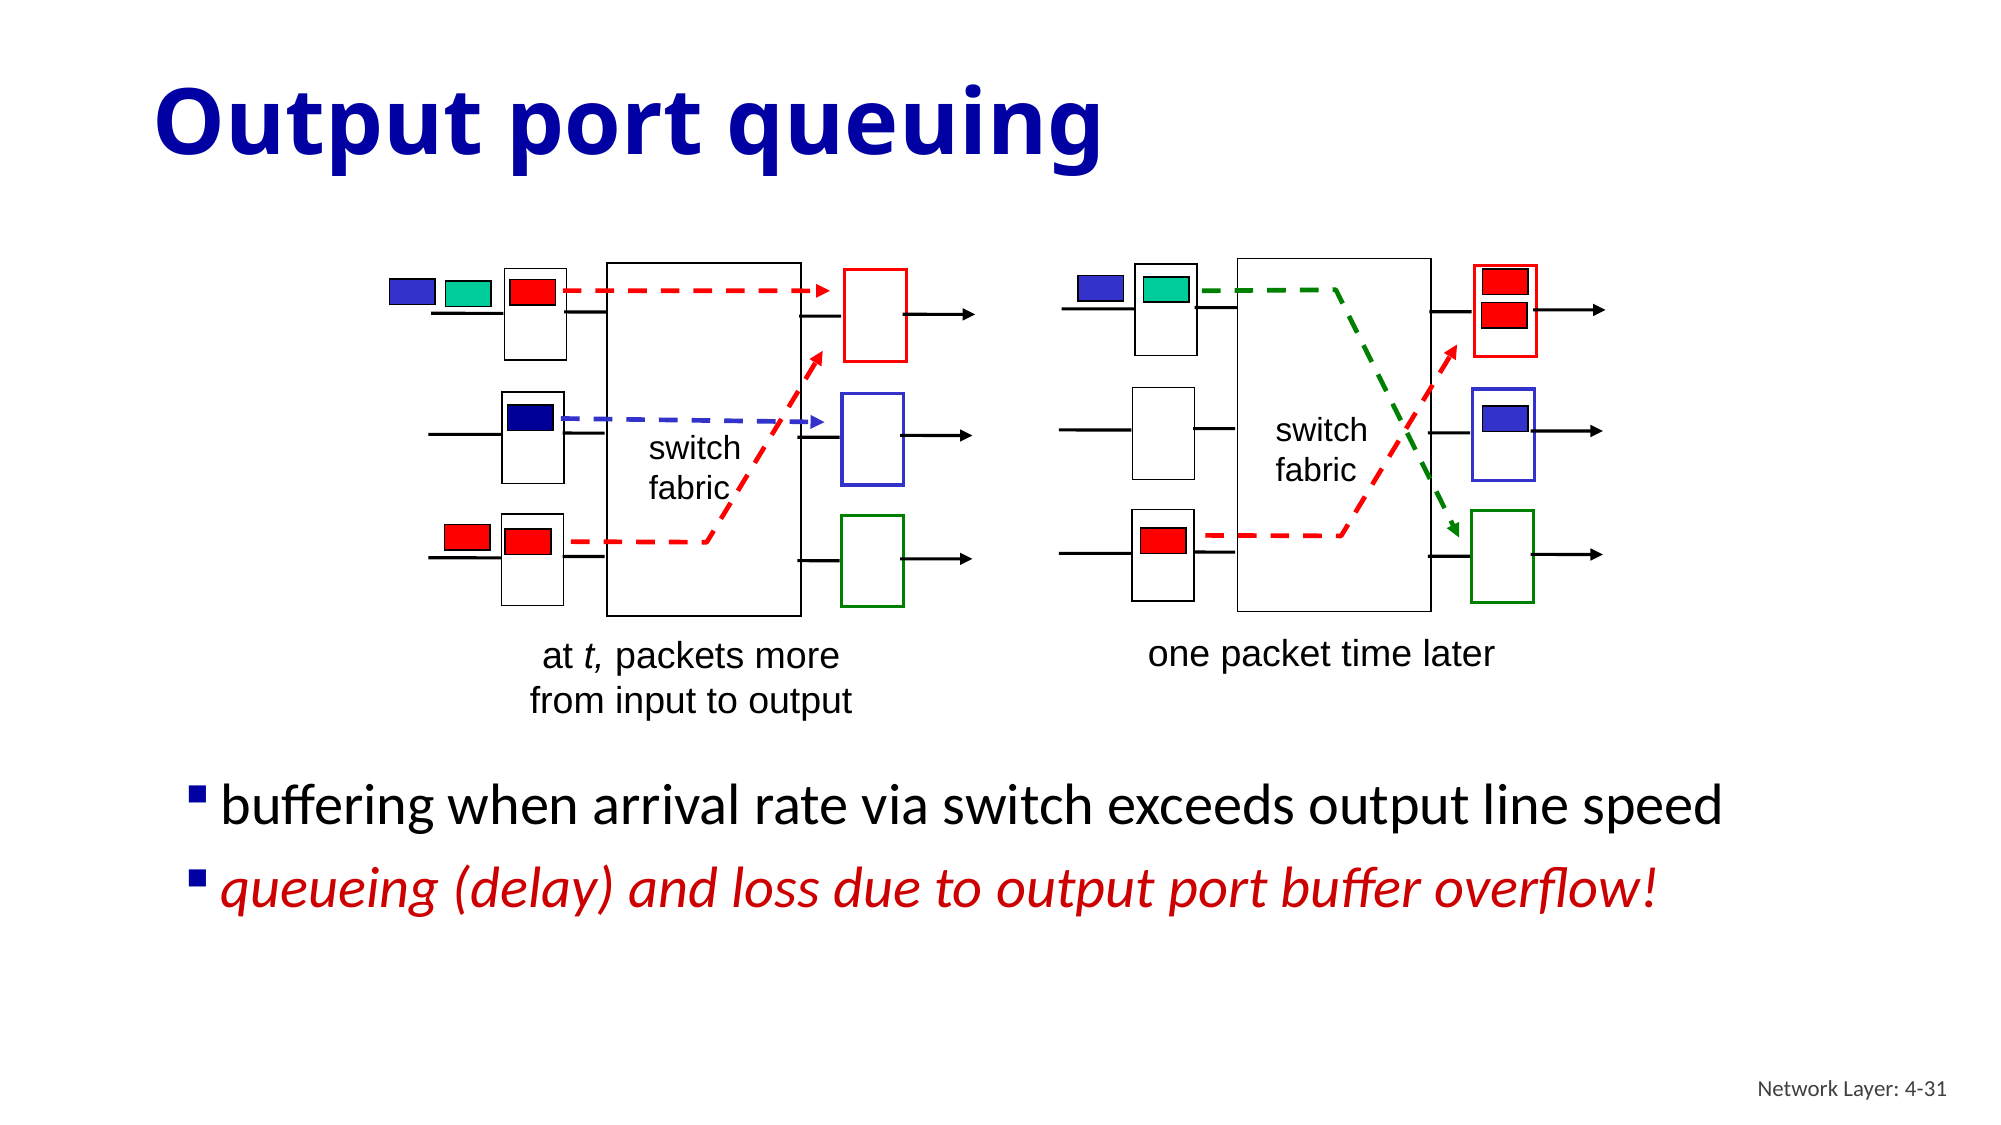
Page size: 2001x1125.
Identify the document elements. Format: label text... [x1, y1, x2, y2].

text_box buffering when arrival rate via switch exceeds output line speed queueing (delay) and loss due to output port buffer overflow! [147, 766, 1798, 1055]
slide_number Network Layer: 4-31 [1512, 1056, 1963, 1117]
title Output port queuing [137, 51, 1863, 198]
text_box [389, 258, 1606, 730]
